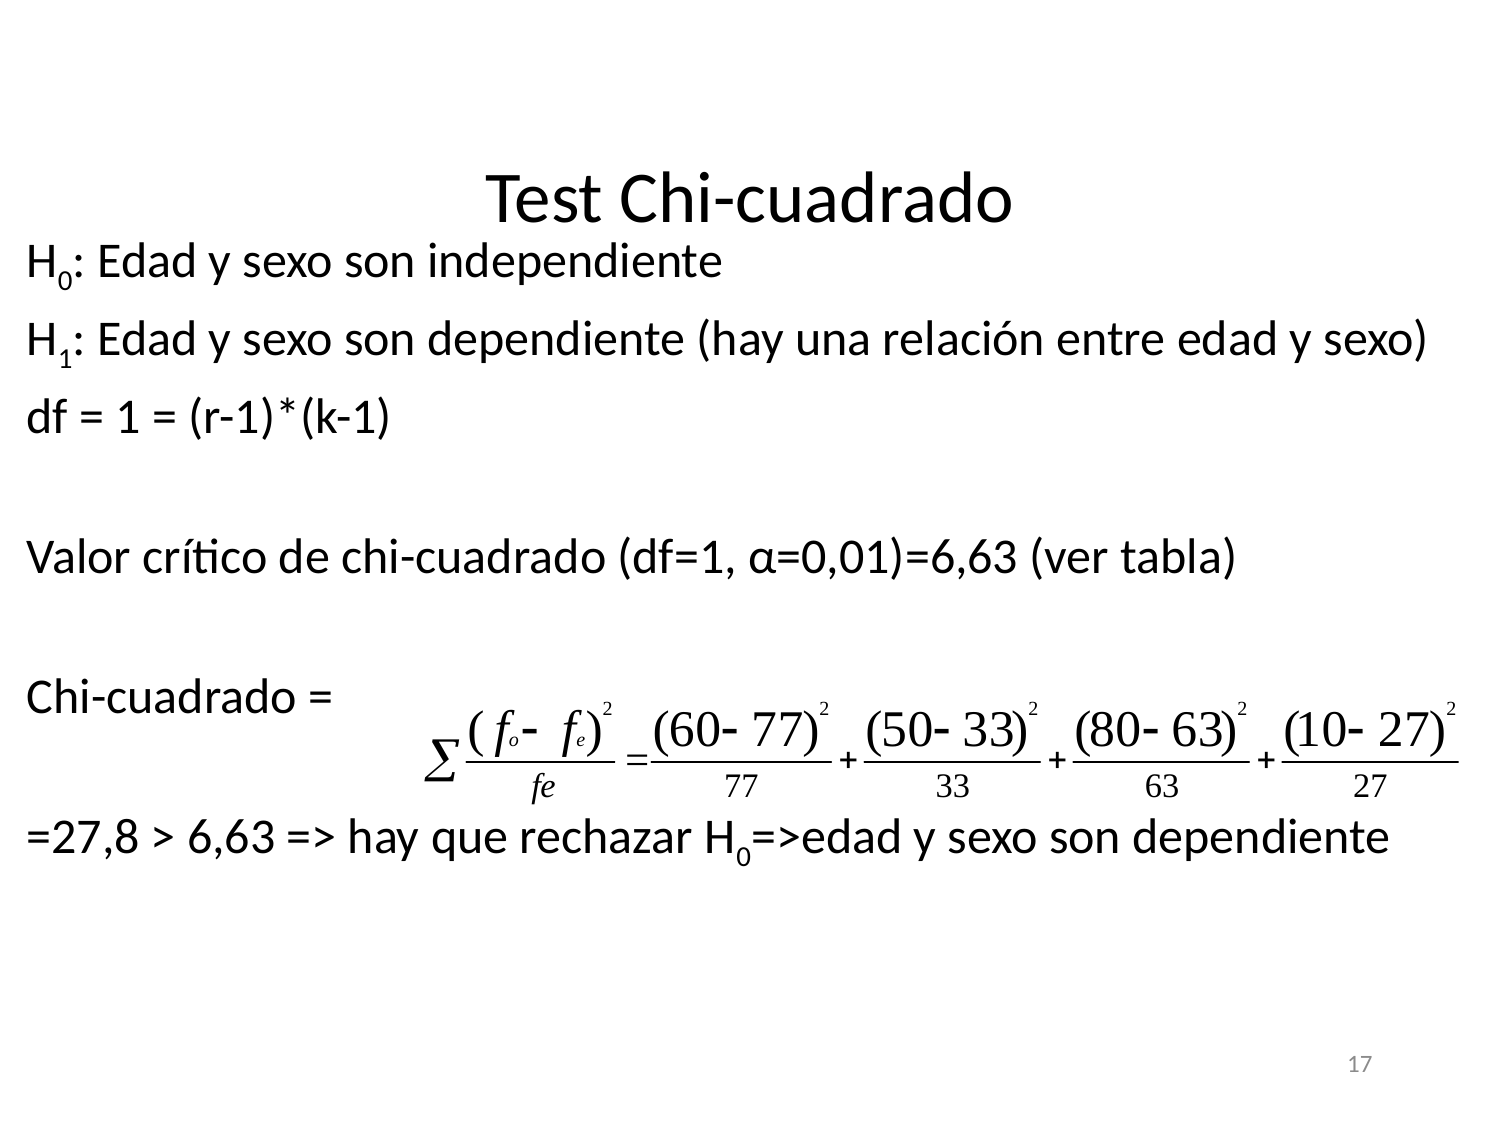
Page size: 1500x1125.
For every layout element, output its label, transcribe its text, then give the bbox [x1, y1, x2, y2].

title Test Chi-cuadrado [112, 99, 1388, 219]
slide_number 17 [1074, 1052, 1388, 1100]
list H0: Edad y sexo son independiente H1: Edad y sexo son dependiente (hay una relación entre edad y sexo) df = 1 = (r-1)*(k-1) Valor crítico de chi-cuadrado (df=1, α=0,01)=6,63 (ver tabla) Chi-cuadrado = =27,8 > 6,63 => hay que rechazar H0=>edad y sexo son dependiente [11, 219, 1448, 1052]
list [419, 692, 1465, 811]
